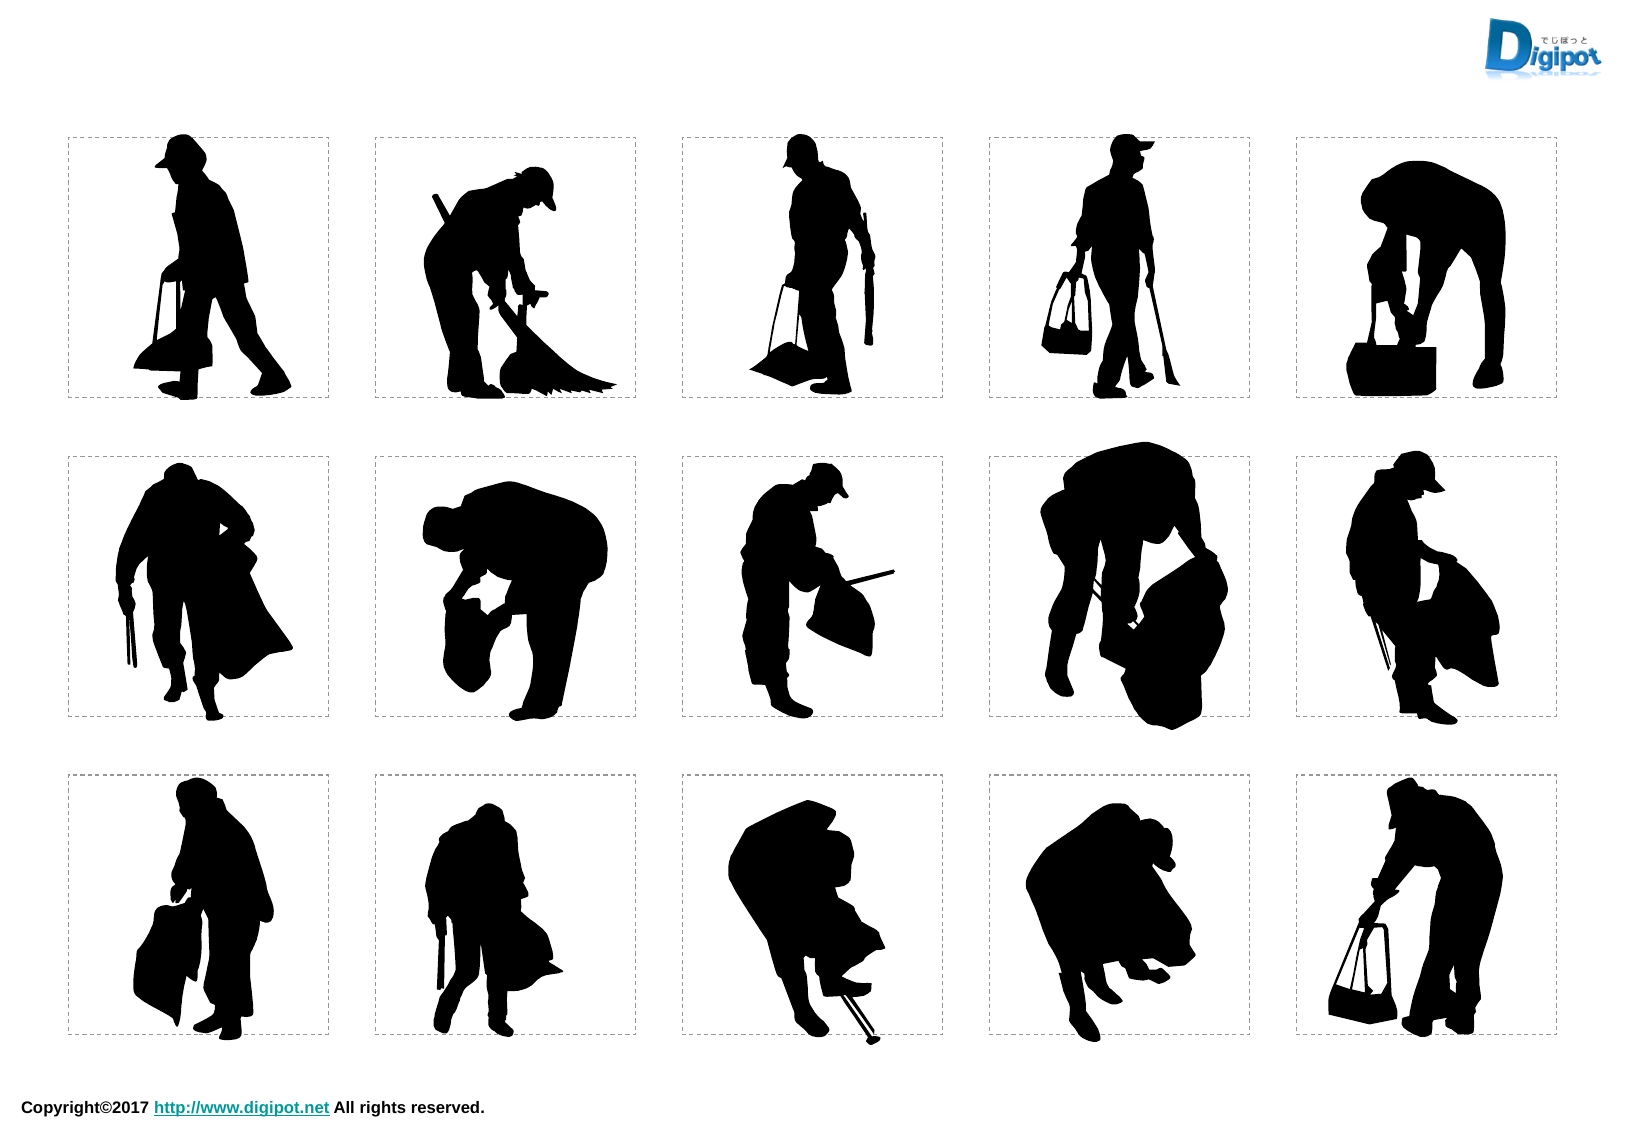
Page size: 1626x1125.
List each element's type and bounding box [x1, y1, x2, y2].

text_box [133, 777, 274, 1041]
picture [1485, 18, 1602, 82]
text_box [1346, 160, 1506, 397]
text_box [728, 800, 886, 1045]
text_box [1025, 803, 1196, 1042]
text_box [115, 462, 293, 721]
text_box [425, 803, 564, 1037]
text_box [1040, 441, 1228, 730]
text_box [133, 134, 292, 400]
text_box [1041, 134, 1181, 399]
text_box [749, 134, 876, 395]
text_box [1328, 777, 1503, 1037]
text_box [423, 166, 617, 399]
text_box [1346, 450, 1500, 725]
text_box [422, 481, 608, 721]
text_box [740, 462, 896, 719]
